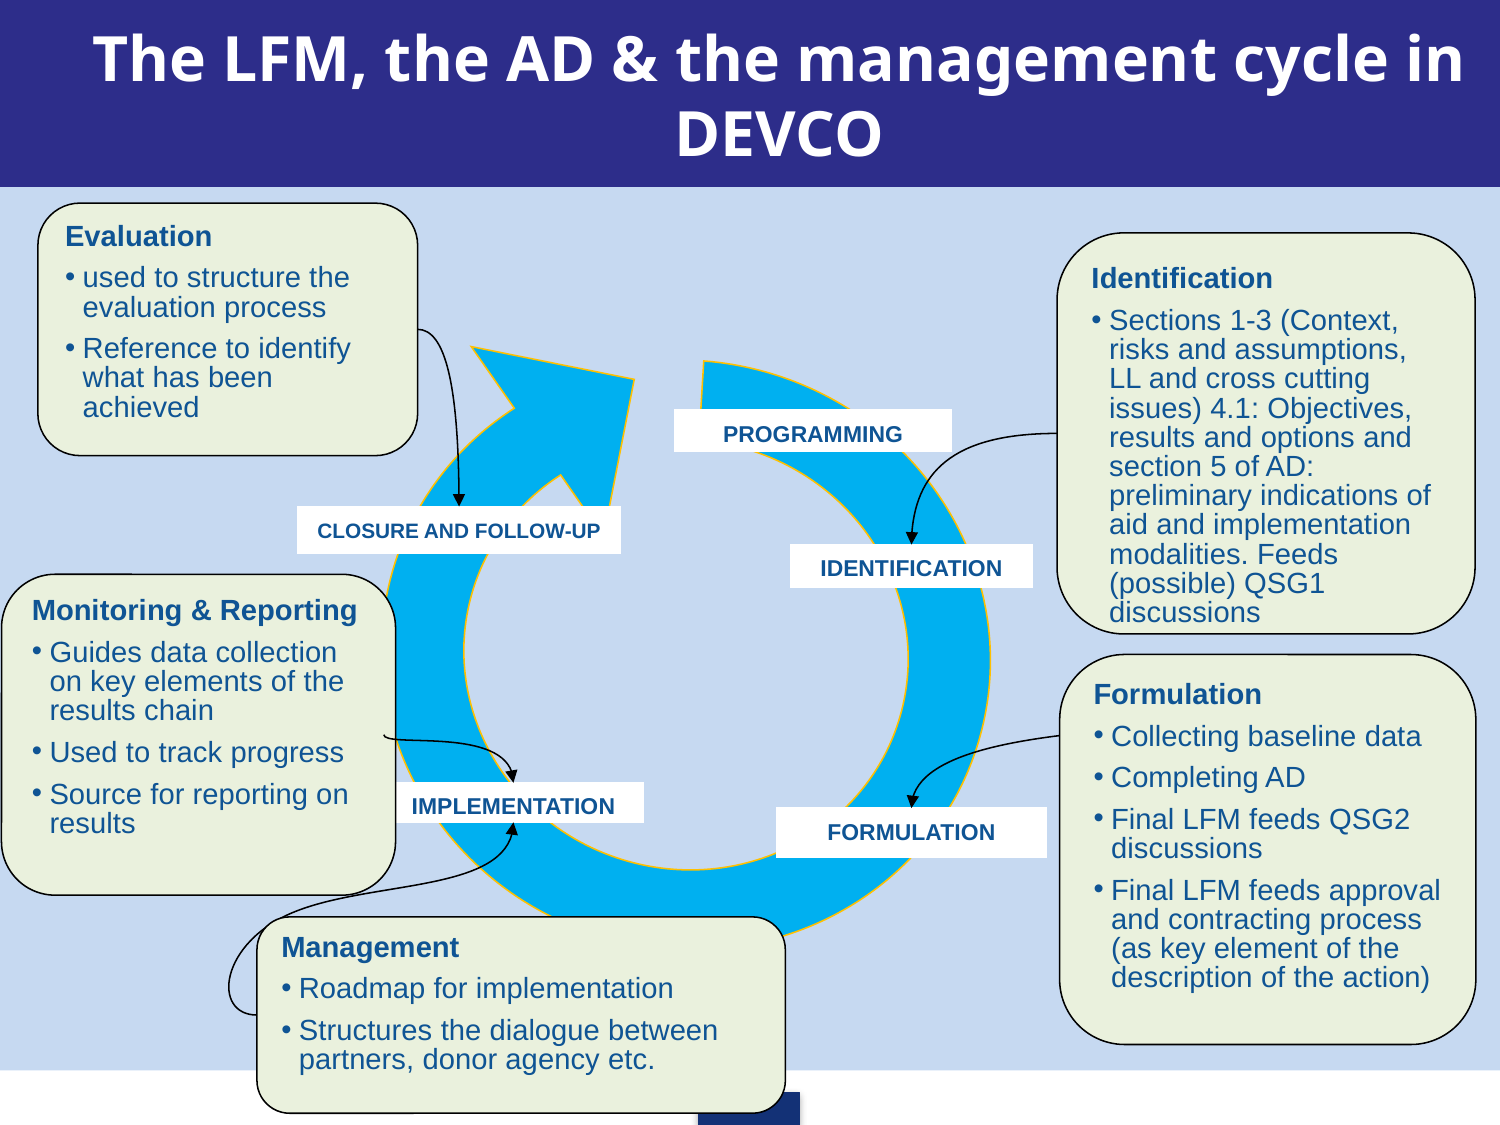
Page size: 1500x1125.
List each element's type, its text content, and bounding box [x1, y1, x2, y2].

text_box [256, 822, 514, 1016]
text_box [895, 588, 991, 679]
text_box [911, 676, 1433, 809]
text_box Monitoring & Reporting Guides data collection on key elements of the results chain Used to track progress Source for reporting on results [1, 574, 396, 896]
text_box Evaluation used to structure the evaluation process Reference to identify what has been achieved [37, 203, 418, 456]
text_box [465, 346, 635, 506]
text_box [517, 823, 911, 937]
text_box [383, 734, 514, 783]
text_box [755, 452, 906, 544]
text_box Identification Sections 1-3 (Context, risks and assumptions, LL and cross cutting issues) 4.1: Objectives, results and options and section 5 of AD: preliminary indications of aid and implementation modalities. Feeds (possible) QSG1 discussions [1057, 232, 1476, 634]
text_box IMPLEMENTATION [396, 782, 644, 823]
text_box [386, 553, 489, 733]
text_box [417, 329, 460, 507]
text_box FORMULATION [776, 807, 1046, 858]
text_box Formulation Collecting baseline data Completing AD Final LFM feeds QSG2 discussions Final LFM feeds approval and contracting process (as key element of the description of the action) [1059, 654, 1476, 1045]
text_box [0, 187, 1500, 1071]
text_box IDENTIFICATION [791, 544, 1032, 588]
text_box CLOSURE AND FOLLOW-UP [298, 506, 620, 553]
text_box [846, 688, 906, 807]
text_box The LFM, the AD & the management cycle in DEVCO [0, 0, 1500, 187]
text_box [700, 360, 851, 410]
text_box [911, 433, 1058, 545]
text_box Management Roadmap for implementation Structures the dialogue between partners, donor agency etc. [256, 916, 786, 1114]
text_box PROGRAMMING [675, 410, 952, 452]
